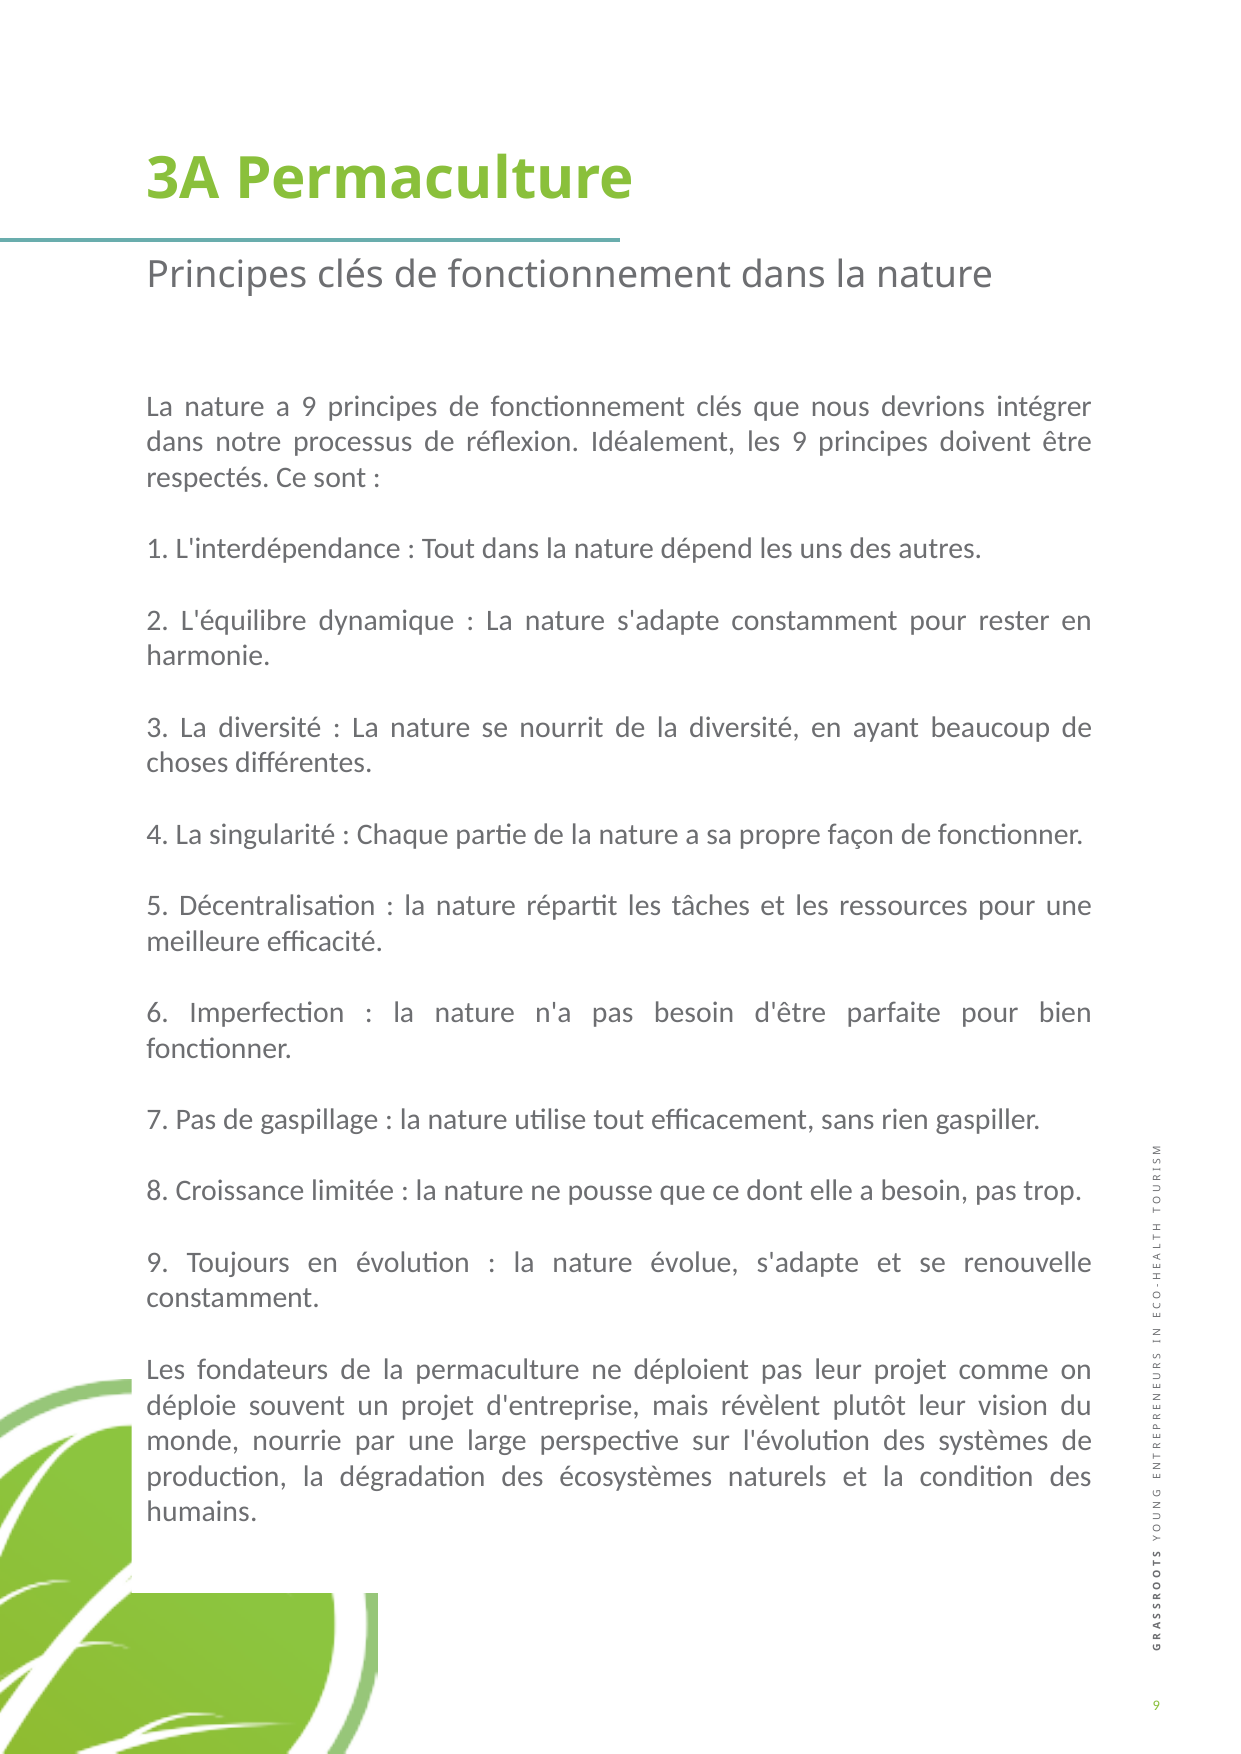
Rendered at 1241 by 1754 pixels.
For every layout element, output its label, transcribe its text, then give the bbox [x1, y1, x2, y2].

list La nature a 9 principes de fonctionnement clés que nous devrions intégrer dans notre processus de réflexion. Idéalement, les 9 principes doivent être respectés. Ce sont : 1. L'interdépendance : Tout dans la nature dépend les uns des autres. 2. L'équilibre dynamique : La nature s'adapte constamment pour rester en harmonie. 3. La diversité : La nature se nourrit de la diversité, en ayant beaucoup de choses différentes. 4. La singularité : Chaque partie de la nature a sa propre façon de fonctionner. 5. Décentralisation : la nature répartit les tâches et les ressources pour une meilleure efficacité. 6. Imperfection : la nature n'a pas besoin d'être parfaite pour bien fonctionner. 7. Pas de gaspillage : la nature utilise tout efficacement, sans rien gaspiller. 8. Croissance limitée : la nature ne pousse que ce dont elle a besoin, pas trop. 9. Toujours en évolution : la nature évolue, s'adapte et se renouvelle constamment. Les fondateurs de la permaculture ne déploient pas leur projet comme on déploie souvent un projet d'entreprise, mais révèlent plutôt leur vision du monde, nourrie par une large perspective sur l'évolution des systèmes de production, la dégradation des écosystèmes naturels et la condition des humains. [131, 378, 1109, 1593]
slide_number 9 [1125, 1666, 1187, 1743]
text_box [320, 615, 351, 664]
list Principes clés de fonctionnement dans la nature [131, 242, 1109, 371]
list 3A Permaculture [131, 132, 1109, 242]
